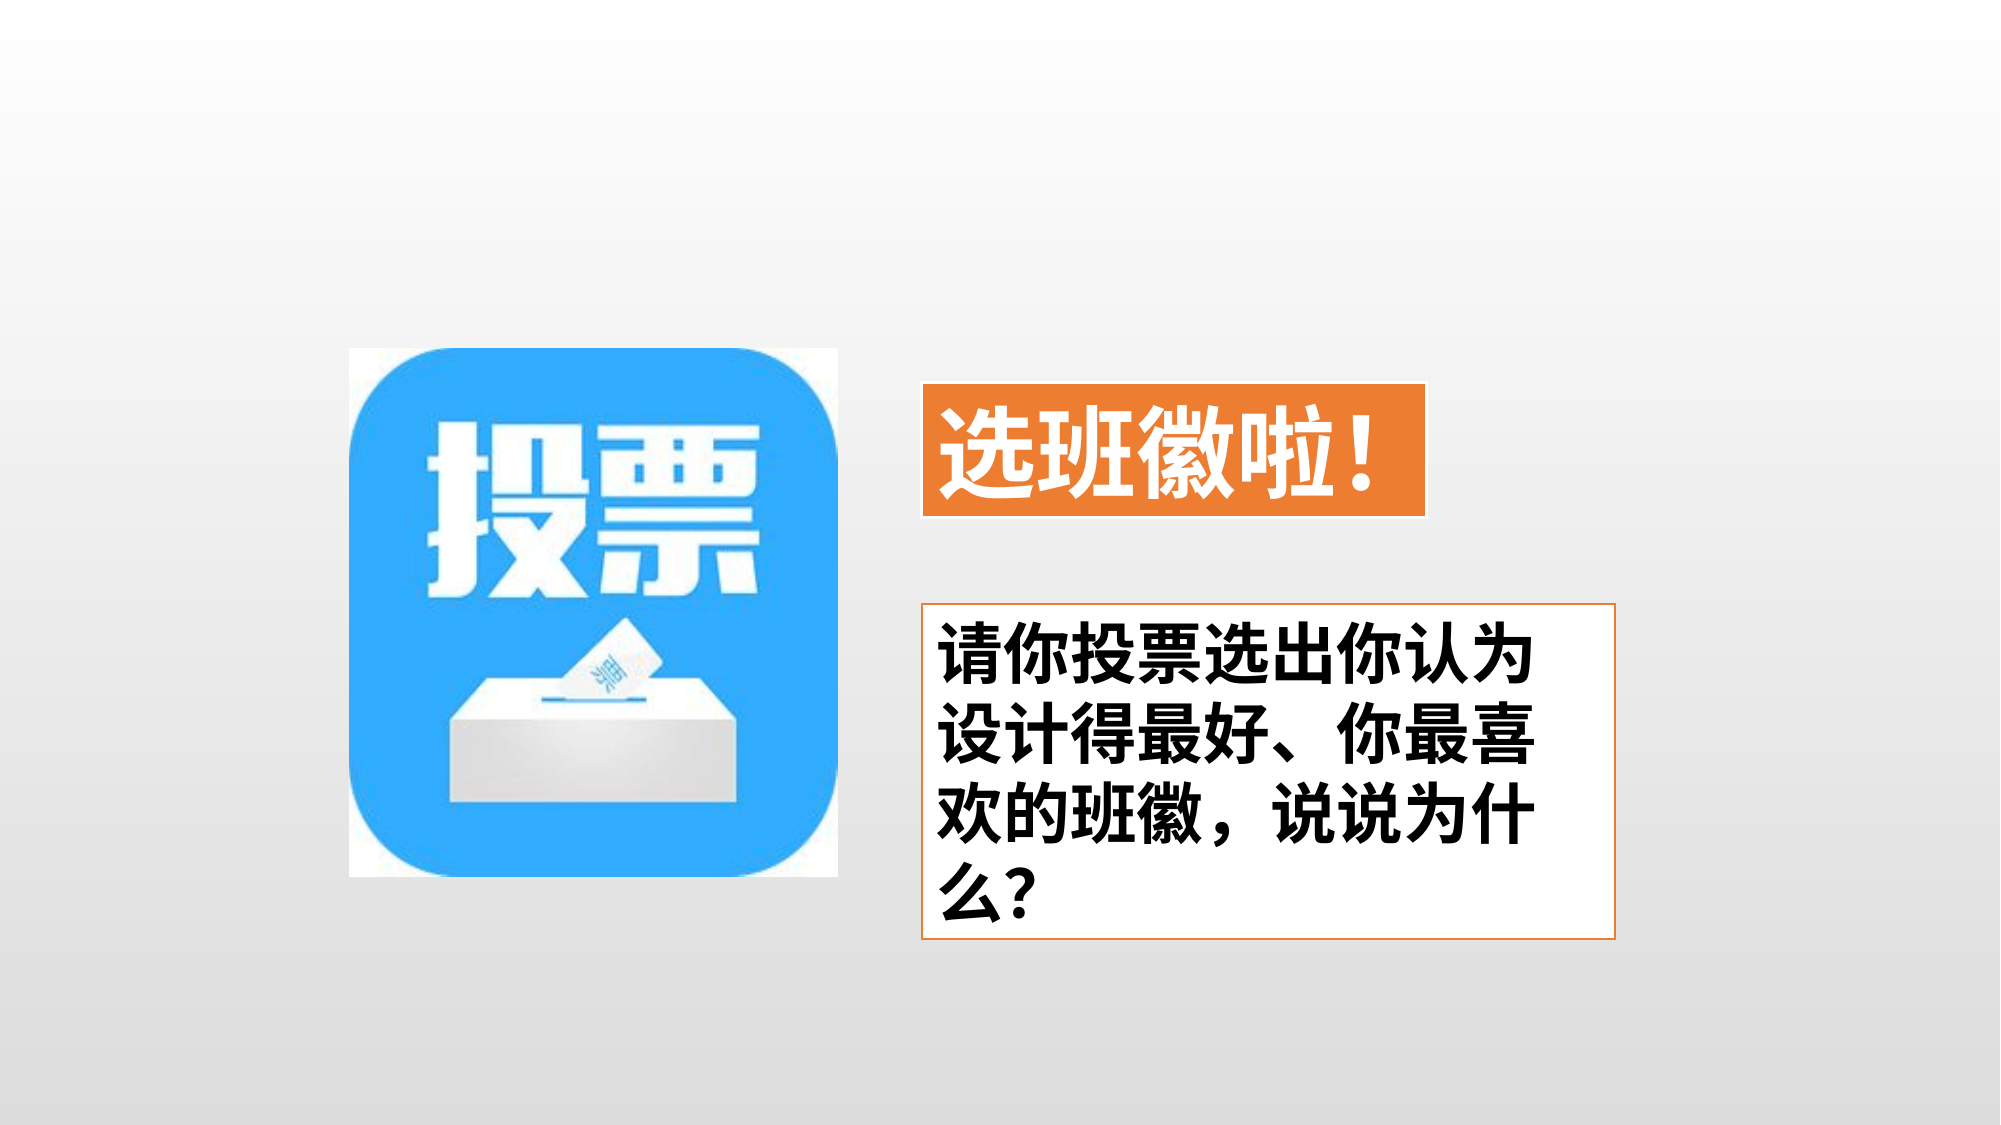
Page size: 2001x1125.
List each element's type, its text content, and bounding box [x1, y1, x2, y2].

picture [349, 348, 838, 877]
text_box 请你投票选出你认为设计得最好、你最喜欢的班徽，说说为什么？ [921, 603, 1616, 940]
text_box 选班徽啦！ [920, 381, 1428, 519]
